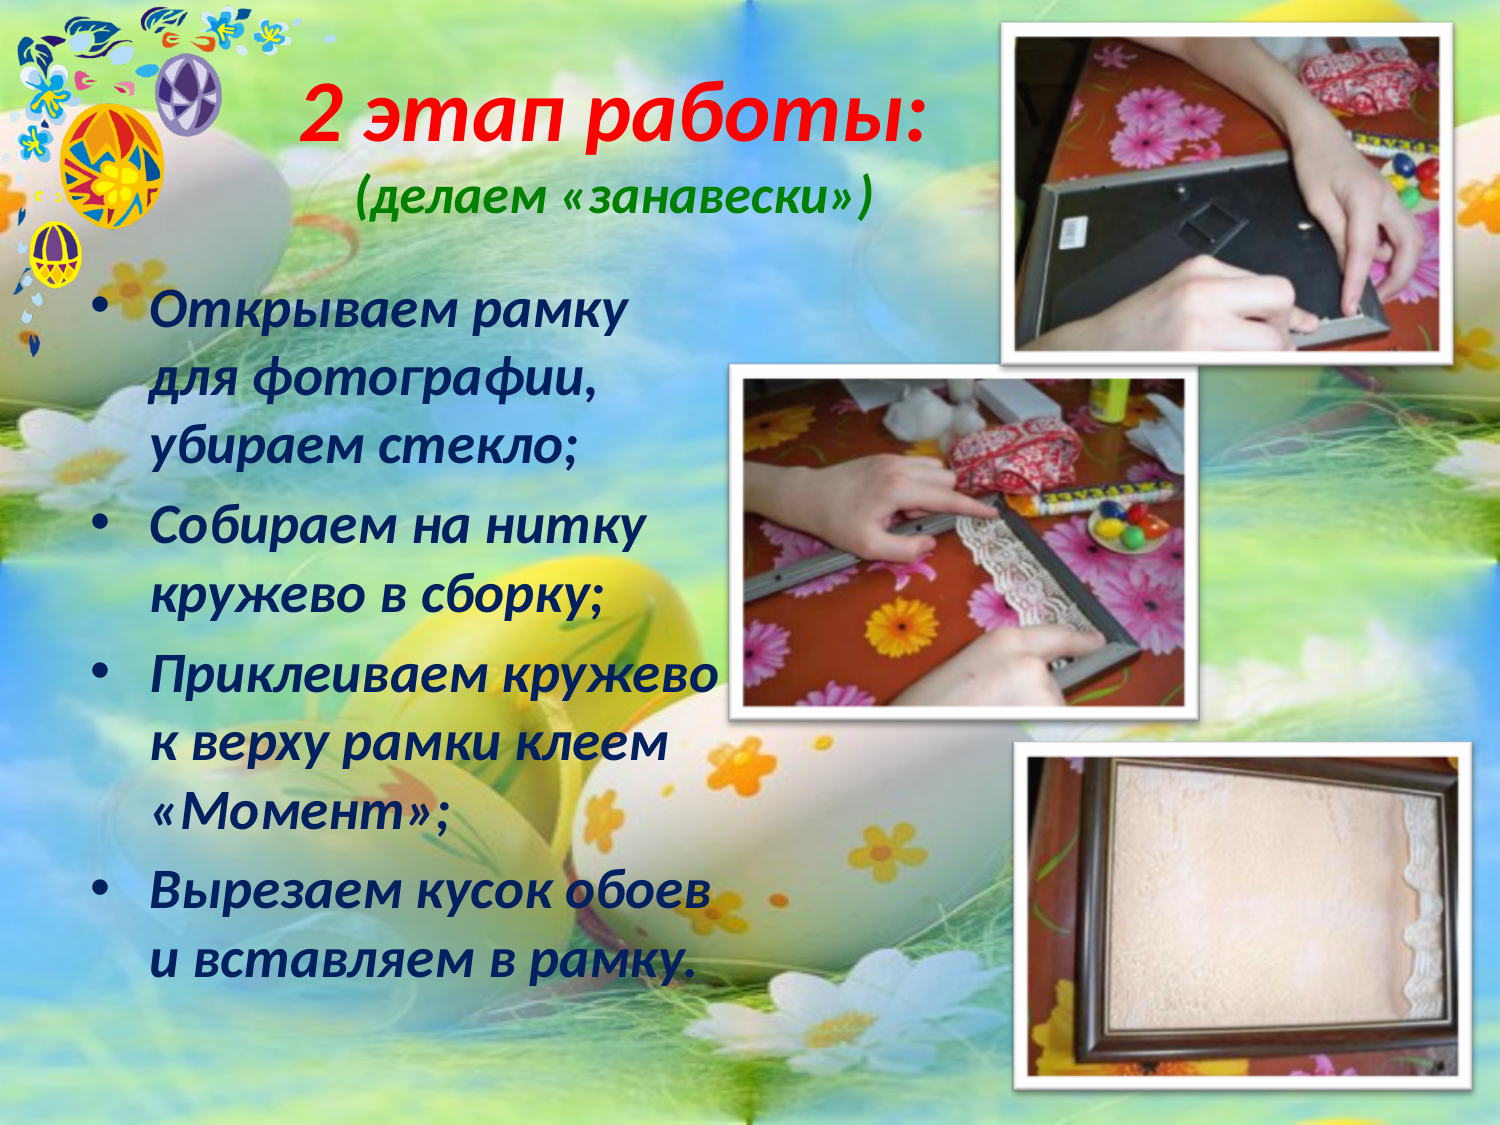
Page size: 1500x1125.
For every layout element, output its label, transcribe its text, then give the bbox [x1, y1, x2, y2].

list Открываем рамку для фотографии, убираем стекло; Собираем на нитку кружево в сборку; Приклеиваем кружево к верху рамки клеем «Момент»; Вырезаем кусок обоев и вставляем в рамку. [74, 262, 738, 1006]
title 2 этап работы: (делаем «занавески») [343, 44, 951, 233]
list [718, 357, 1212, 737]
picture [0, 0, 1500, 1125]
